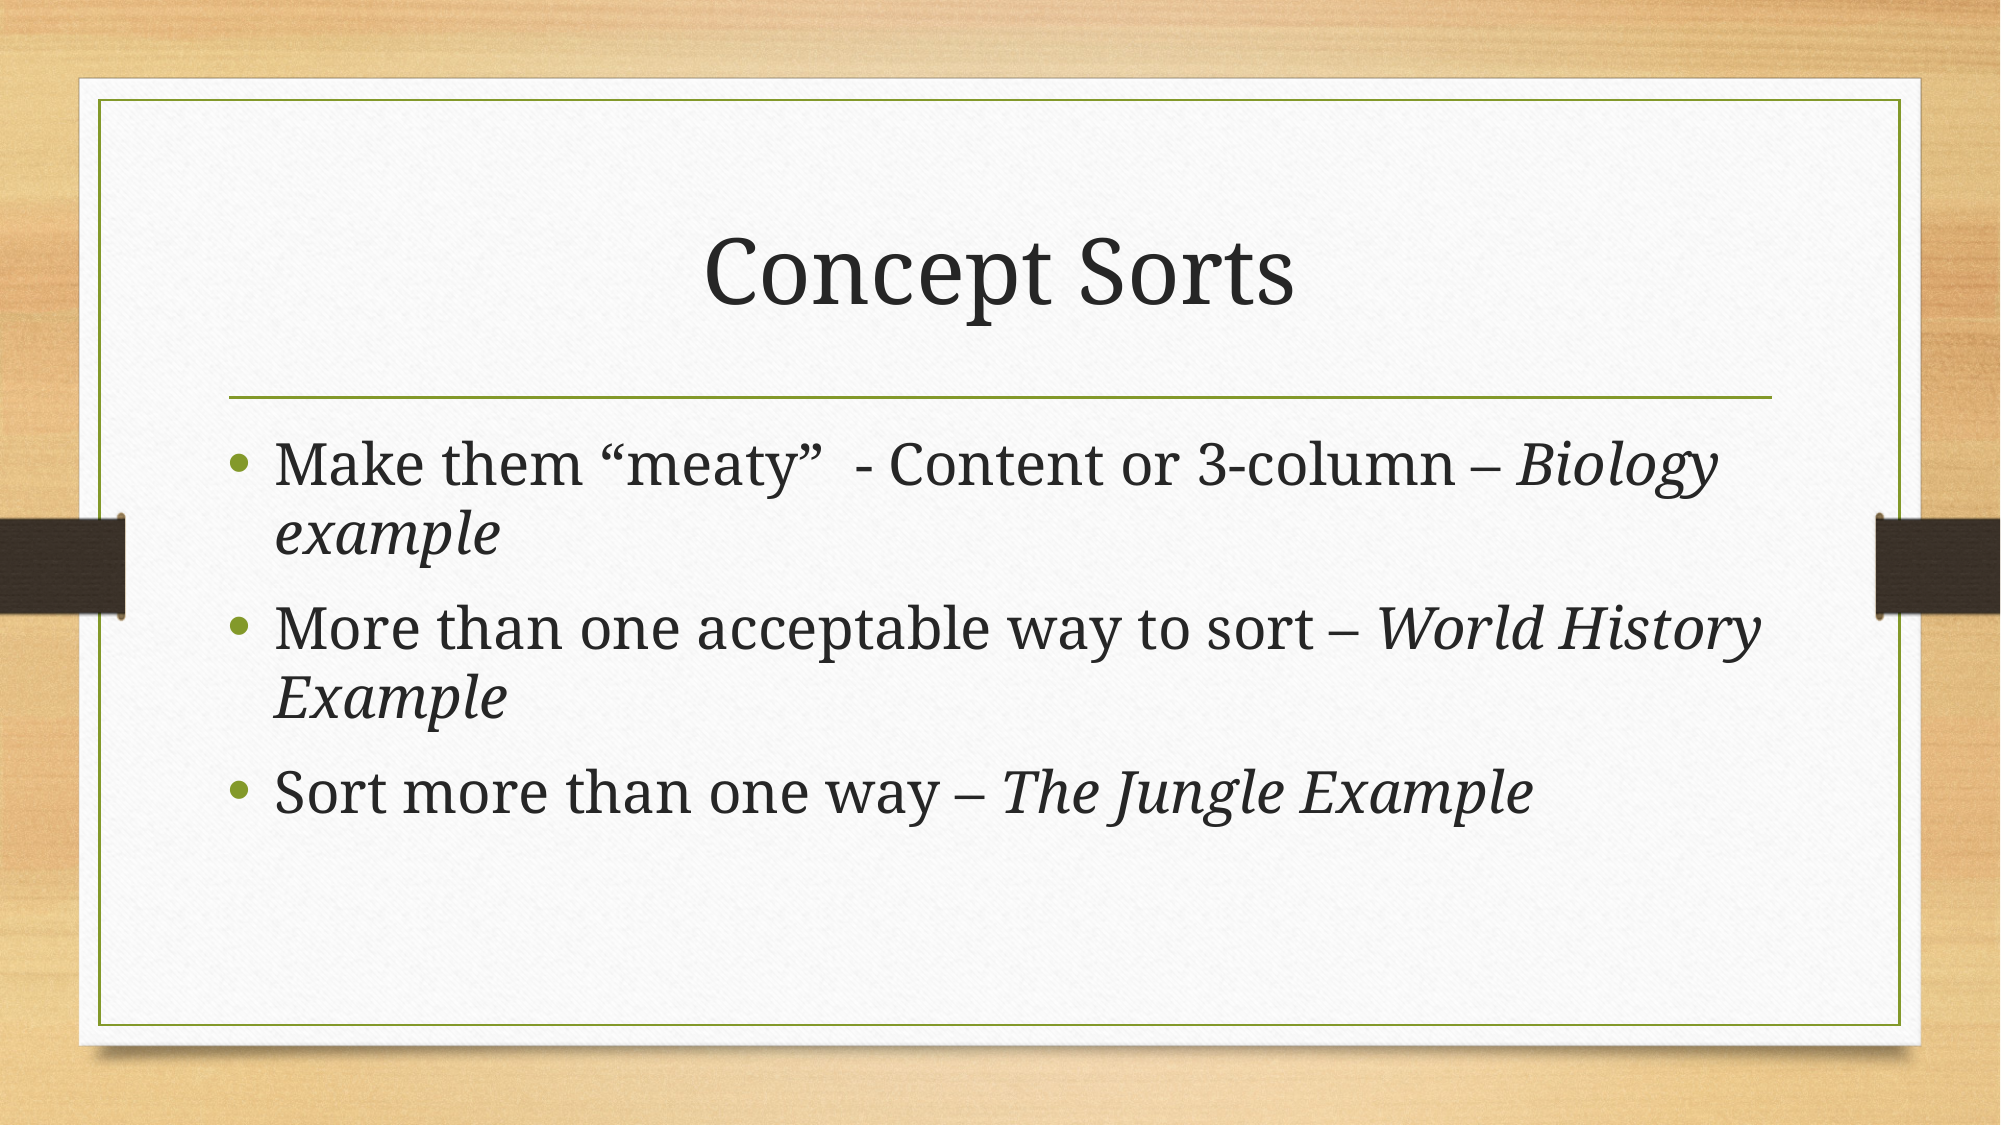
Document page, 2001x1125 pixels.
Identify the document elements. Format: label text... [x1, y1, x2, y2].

picture [0, 0, 2001, 1125]
title Concept Sorts [212, 161, 1788, 375]
list Make them “meaty” - Content or 3-column – Biology example More than one acceptable way to sort – World History Example Sort more than one way – The Jungle Example [212, 419, 1788, 964]
